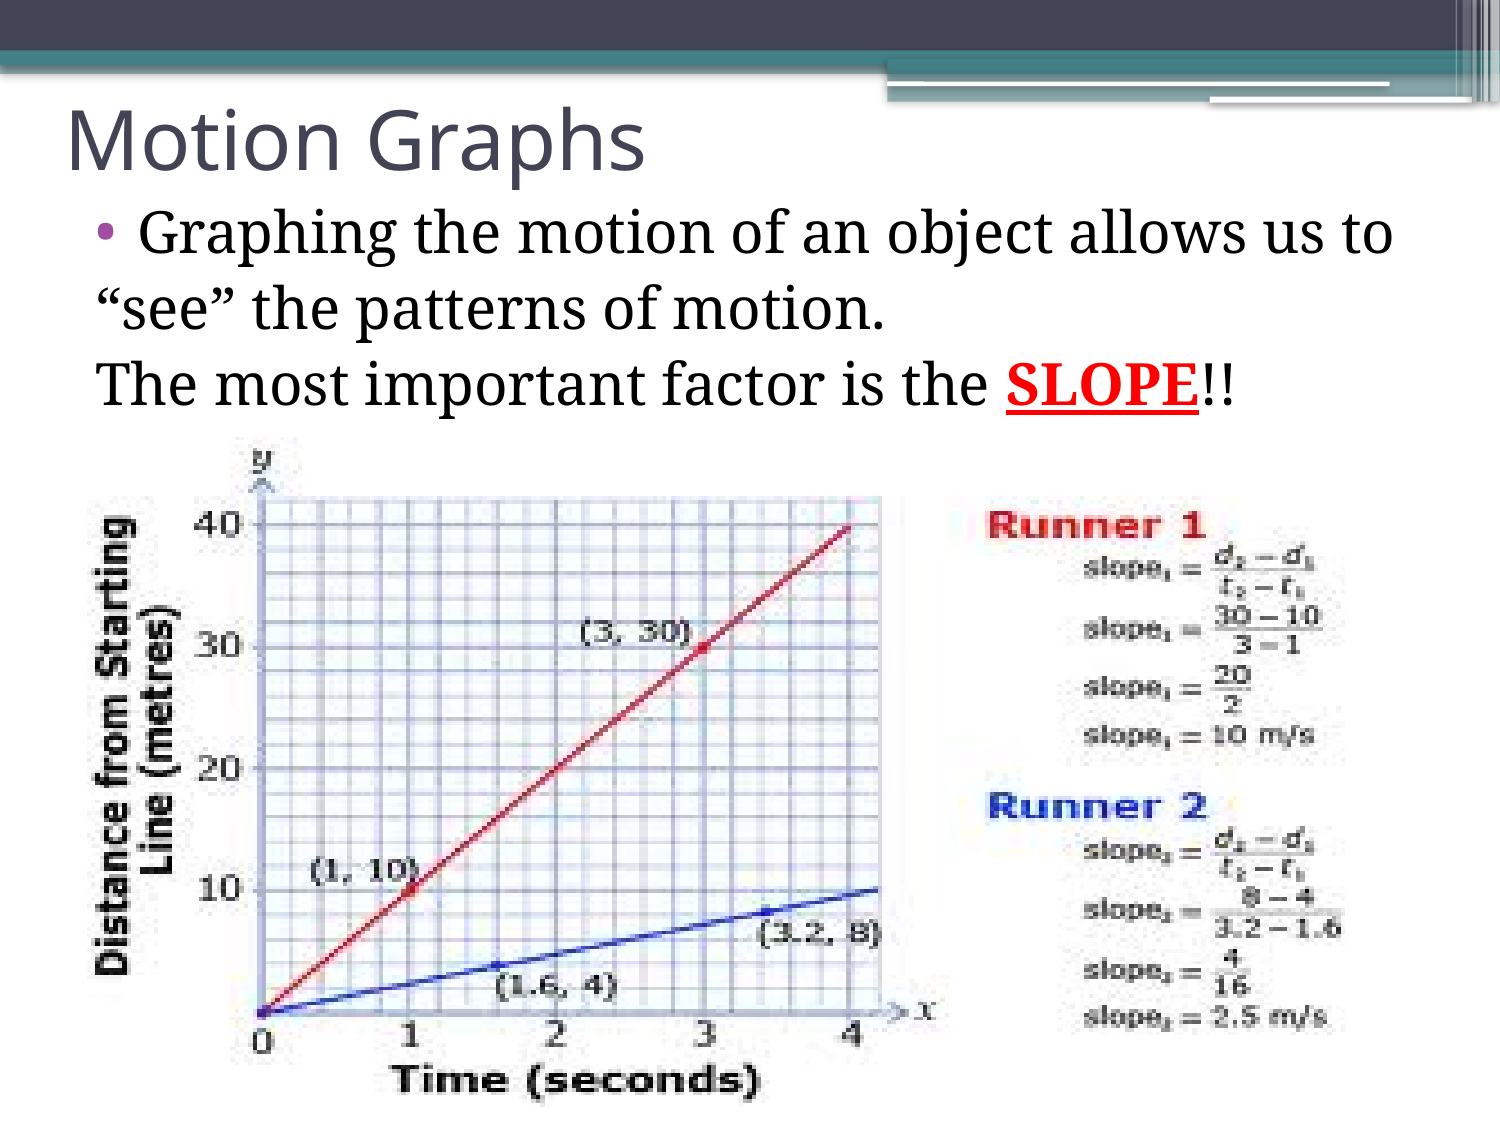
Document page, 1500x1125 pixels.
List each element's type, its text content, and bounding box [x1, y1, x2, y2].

title Motion Graphs [50, 50, 1400, 225]
picture [87, 437, 1351, 1107]
list Graphing the motion of an object allows us to “see” the patterns of motion. The most important factor is the SLOPE!! [62, 187, 1413, 897]
